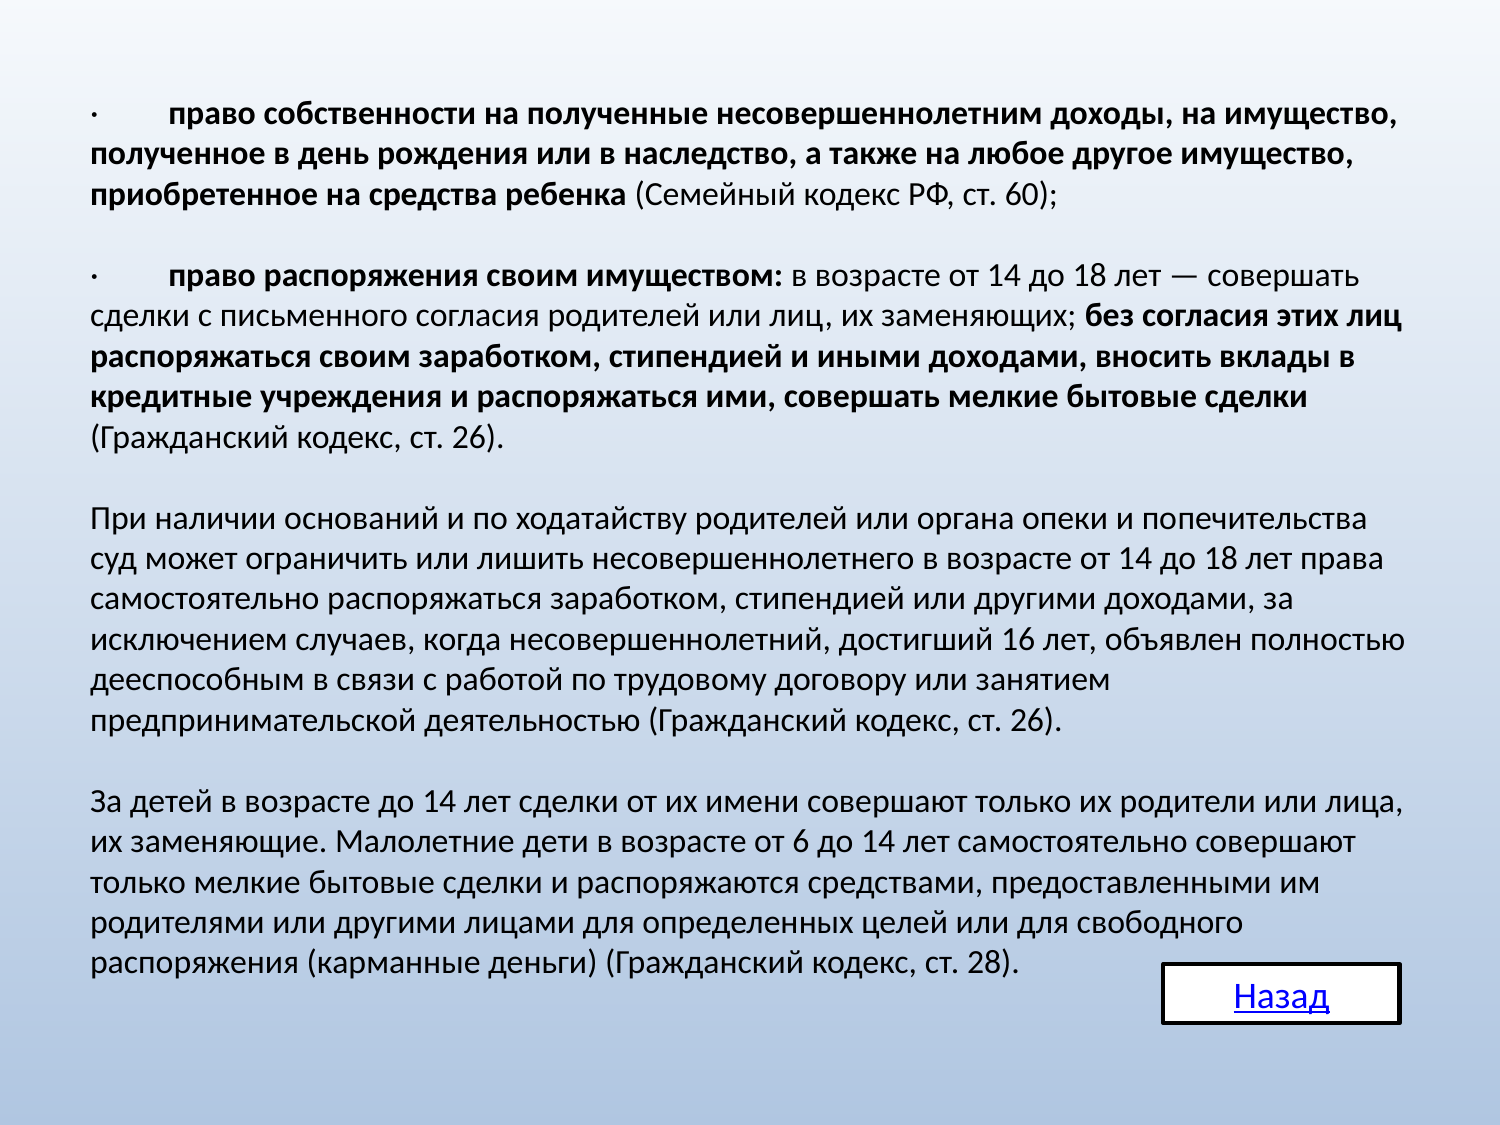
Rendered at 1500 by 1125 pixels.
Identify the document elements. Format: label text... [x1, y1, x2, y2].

list · право собственности на полученные несовершеннолетним доходы, на имущест­во, полученное в день рождения или в наследство, а также на любое другое иму­щество, приобретенное на средства ребенка (Семейный кодекс РФ, ст. 60); · право распоряжения своим имуществом: в возрасте от 14 до 18 лет — совершать сделки с письменного согласия родителей или лиц, их заменяющих; без согласия этих лиц распоряжаться своим заработком, стипендией и иными доходами, вно­сить вклады в кредитные учреждения и распоряжаться ими, совершать мелкие бытовые сделки (Гражданский кодекс, ст. 26). При наличии оснований и по ходатайству родителей или органа опеки и по­печительства суд может ограничить или лишить несовершеннолетнего в возрасте от 14 до 18 лет права самостоятельно распоряжаться заработком, стипендией или другими доходами, за исключением случаев, когда несовершеннолетний, достиг­ший 16 лет, объявлен полностью дееспособным в связи с работой по трудовому договору или занятием предпринимательской деятельностью (Гражданский ко­декс, ст. 26). За детей в возрасте до 14 лет сделки от их имени совершают только их ро­дители или лица, их заменяющие. Малолетние дети в возрасте от 6 до 14 лет са­мостоятельно совершают только мелкие бытовые сделки и распоряжаются средствами, предоставленными им родителями или другими лицами для определен­ных целей или для свободного распоряжения (карманные деньги) (Гражданский кодекс, ст. 28). [75, 54, 1425, 1005]
text_box Назад [1161, 962, 1402, 1025]
